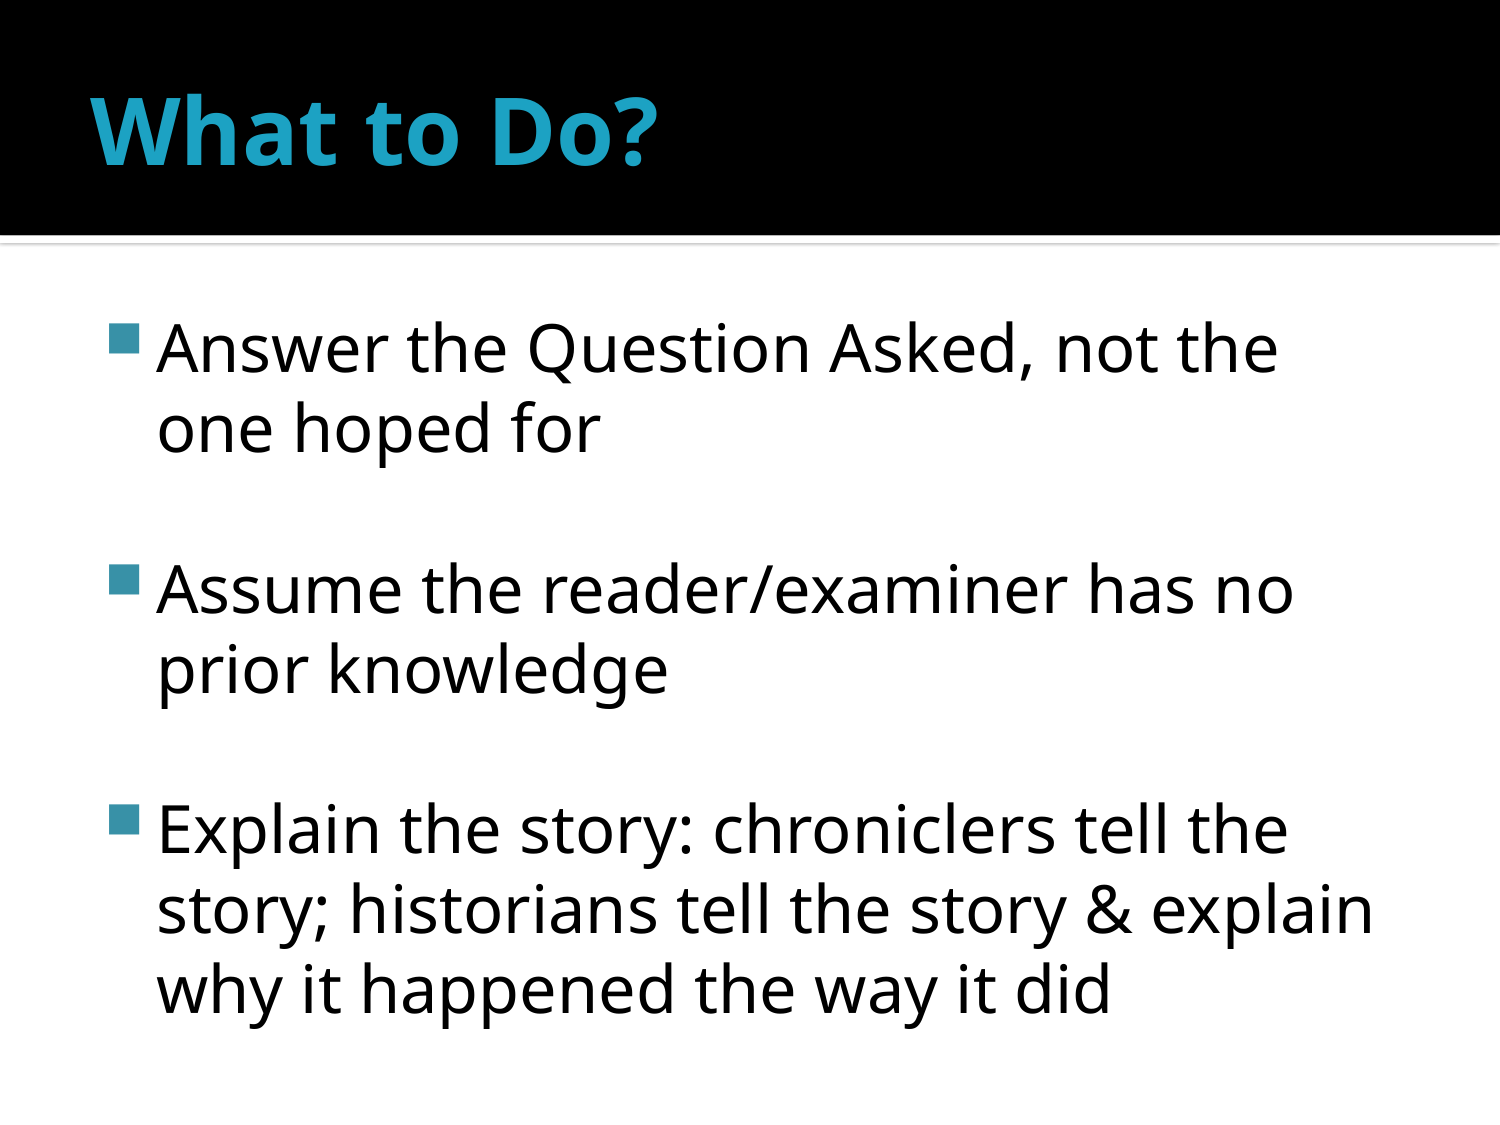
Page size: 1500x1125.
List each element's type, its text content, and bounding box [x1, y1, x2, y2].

list Answer the Question Asked, not the one hoped for Assume the reader/examiner has no prior knowledge Explain the story: chroniclers tell the story; historians tell the story & explain why it happened the way it did [75, 291, 1425, 1050]
title What to Do? [75, 25, 1425, 231]
